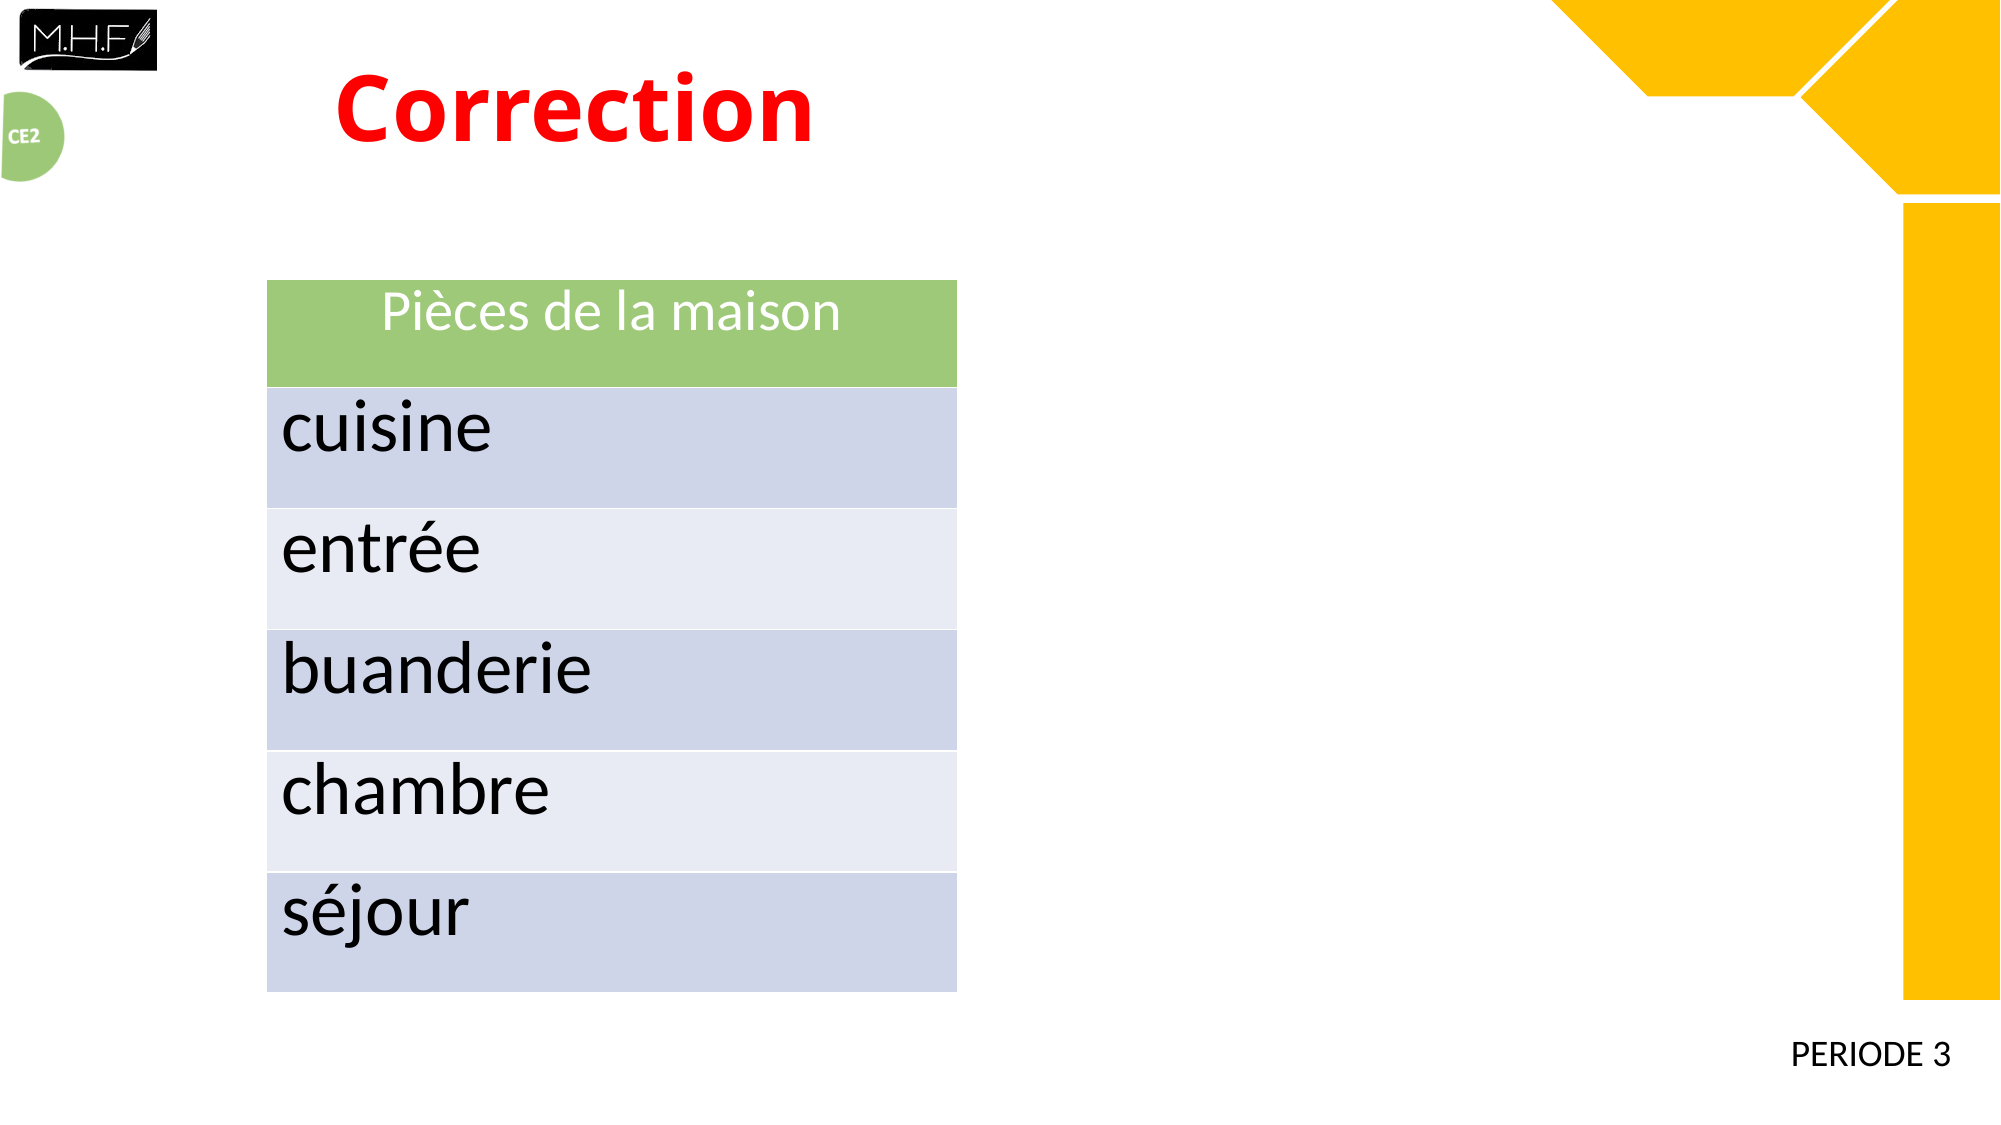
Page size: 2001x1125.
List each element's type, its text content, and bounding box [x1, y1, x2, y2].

table_cell entrée [267, 509, 957, 629]
text_box [1902, 202, 2000, 1001]
table_cell cuisine [267, 388, 957, 508]
table_header Pièces de la maison [267, 280, 957, 387]
picture [0, 71, 89, 220]
picture [16, 7, 157, 74]
text_box PERIODE 3 [1362, 1021, 1967, 1125]
text_box [1549, 0, 1892, 98]
title Correction [318, 3, 1865, 221]
table_cell séjour [267, 873, 957, 992]
text_box [1799, 0, 2000, 196]
table_cell chambre [267, 752, 957, 871]
table_cell buanderie [267, 630, 957, 750]
